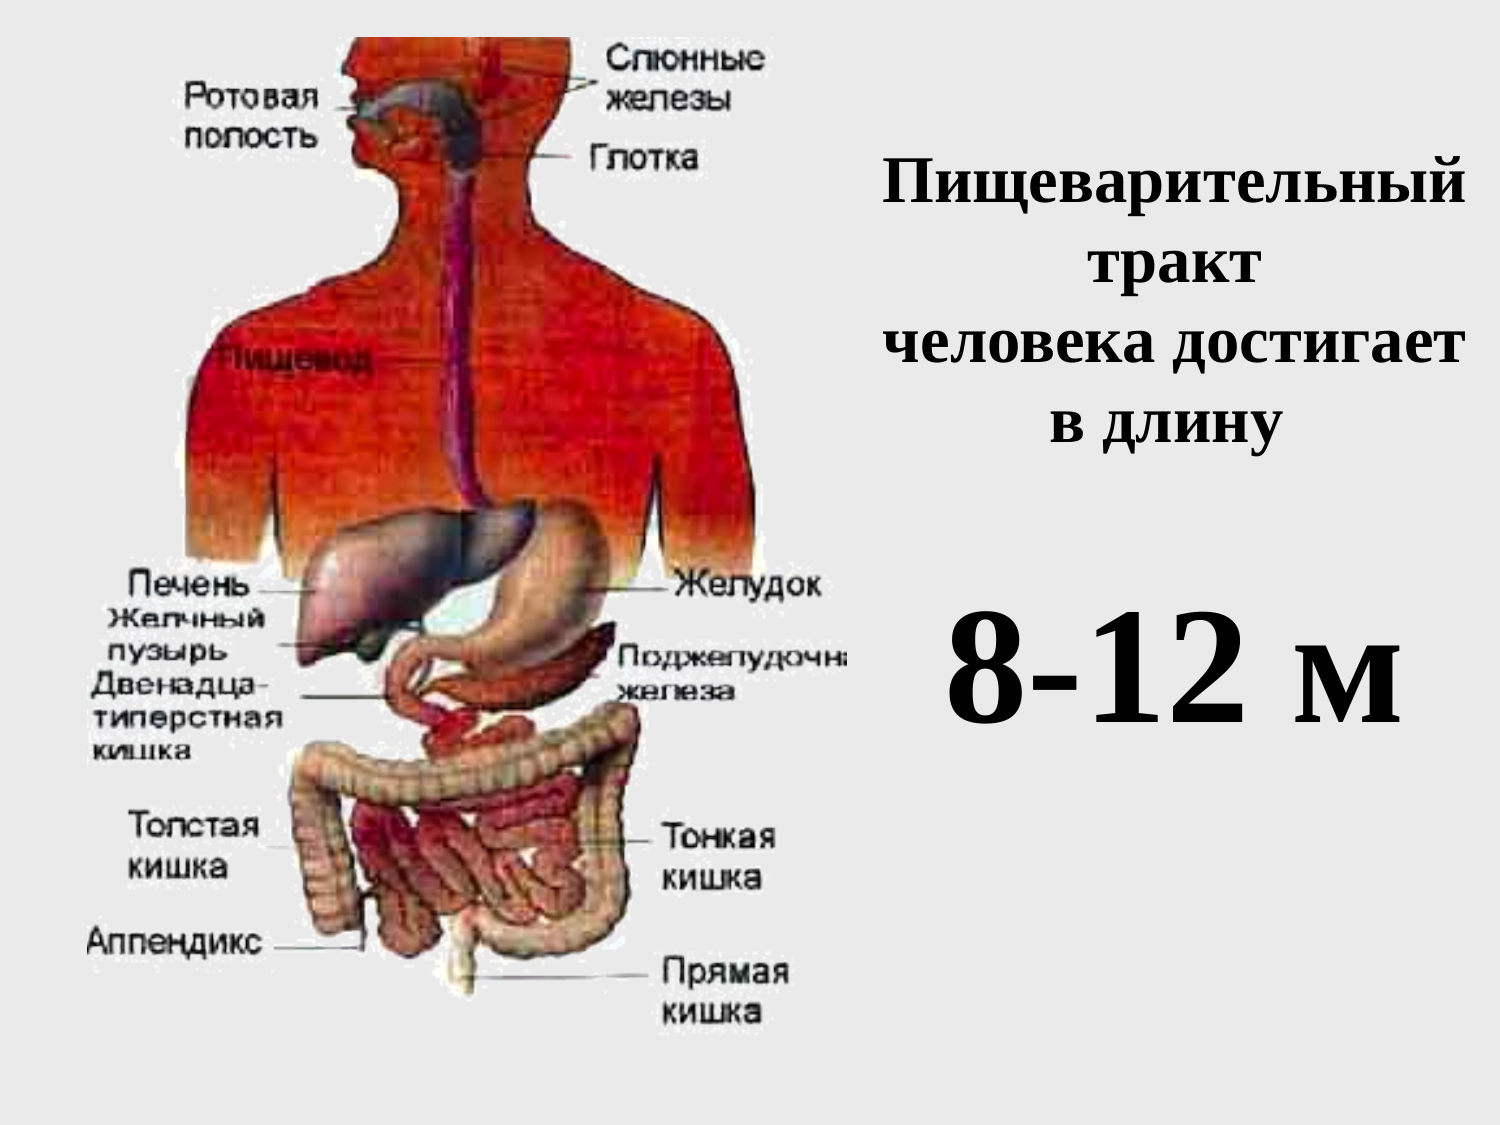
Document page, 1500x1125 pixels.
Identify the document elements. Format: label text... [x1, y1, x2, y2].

text_box Пищеварительный тракт человека достигает в длину 8-12 м [851, 128, 1500, 763]
picture [87, 37, 848, 1076]
